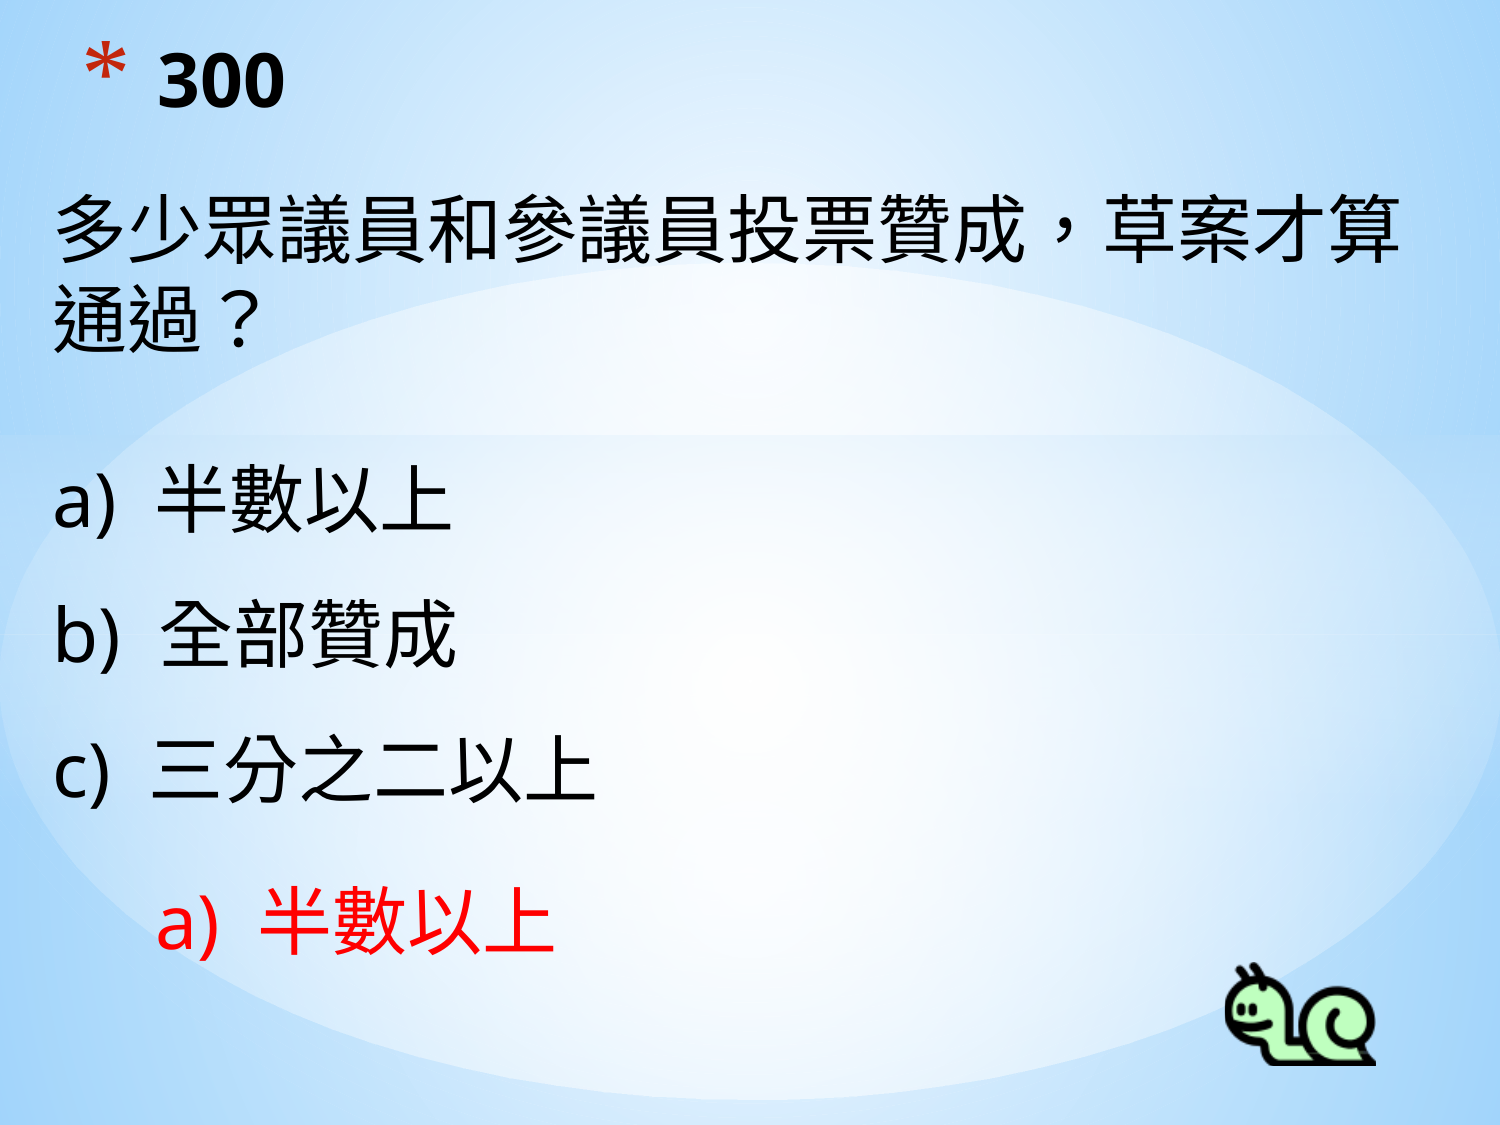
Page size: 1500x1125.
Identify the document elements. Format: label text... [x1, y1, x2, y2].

title 300 [37, 24, 375, 150]
text_box 多少眾議員和參議員投票贊成，草案才算通過？ [37, 174, 1463, 370]
picture [1224, 962, 1377, 1067]
text_box a) 半數以上 [121, 867, 573, 1123]
text_box a) 半數以上 b) 全部贊成 c) 三分之二以上 [37, 399, 1242, 955]
